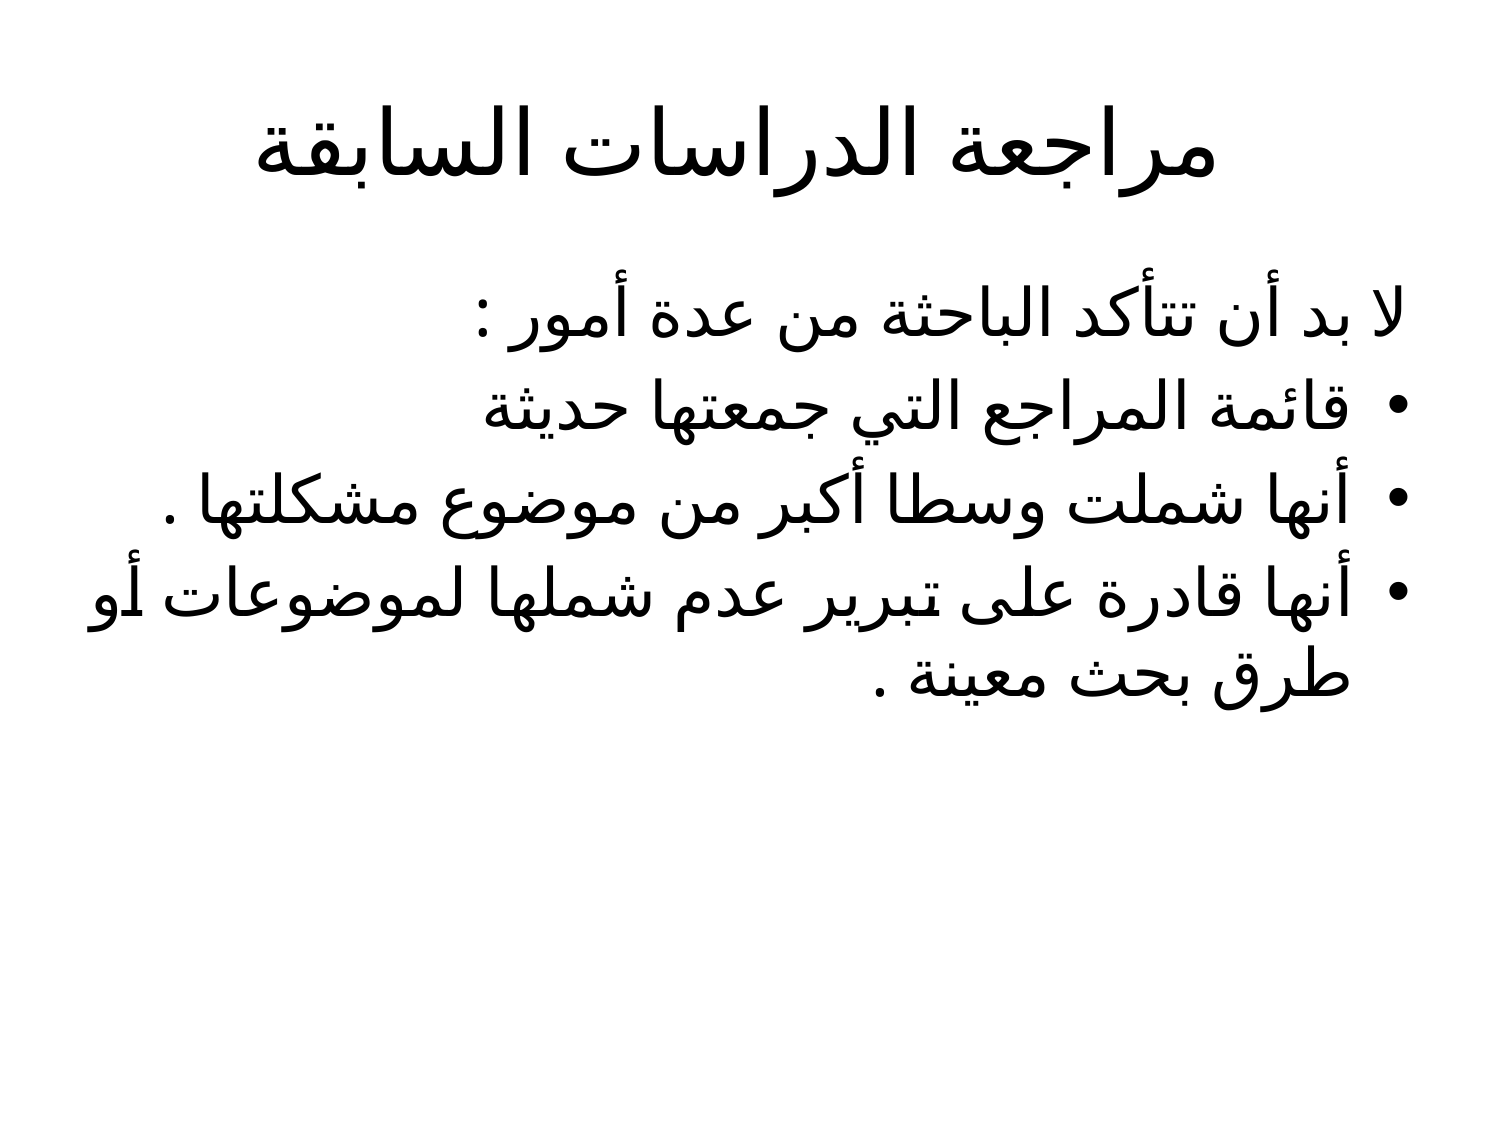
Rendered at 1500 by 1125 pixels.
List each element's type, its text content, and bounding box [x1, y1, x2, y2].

list لا بد أن تتأكد الباحثة من عدة أمور : قائمة المراجع التي جمعتها حديثة أنها شملت وسطا أكبر من موضوع مشكلتها . أنها قادرة على تبرير عدم شملها لموضوعات أو طرق بحث معينة . [75, 262, 1425, 1005]
title مراجعة الدراسات السابقة [75, 45, 1425, 233]
